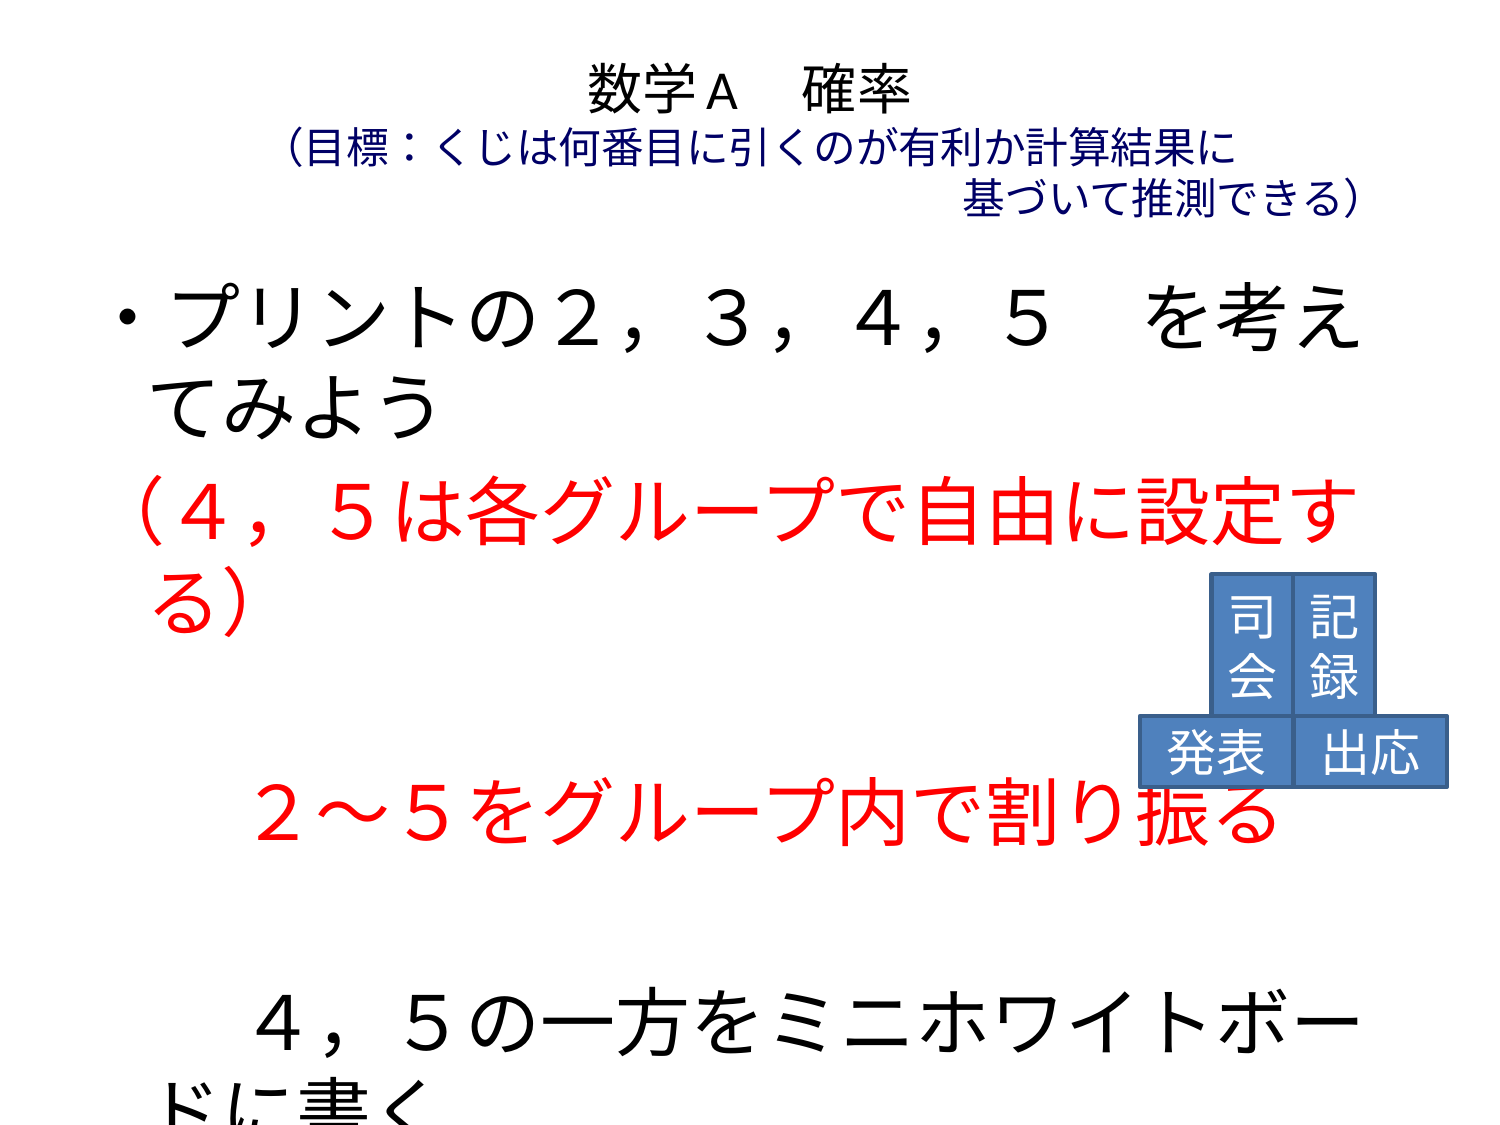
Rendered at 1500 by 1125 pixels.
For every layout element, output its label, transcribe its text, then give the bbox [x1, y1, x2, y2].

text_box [1139, 573, 1448, 788]
list ・プリントの２，３，４，５ を考えてみよう （４，５は各グループで自由に設定する） ２～５をグループ内で割り振る ４，５の一方をミニホワイトボードに書く その結果を前に貼ってもらいます [74, 262, 1426, 1006]
title 数学A 確率 （目標：くじは何番目に引くのが有利か計算結果に 基づいて推測できる） [74, 44, 1426, 233]
